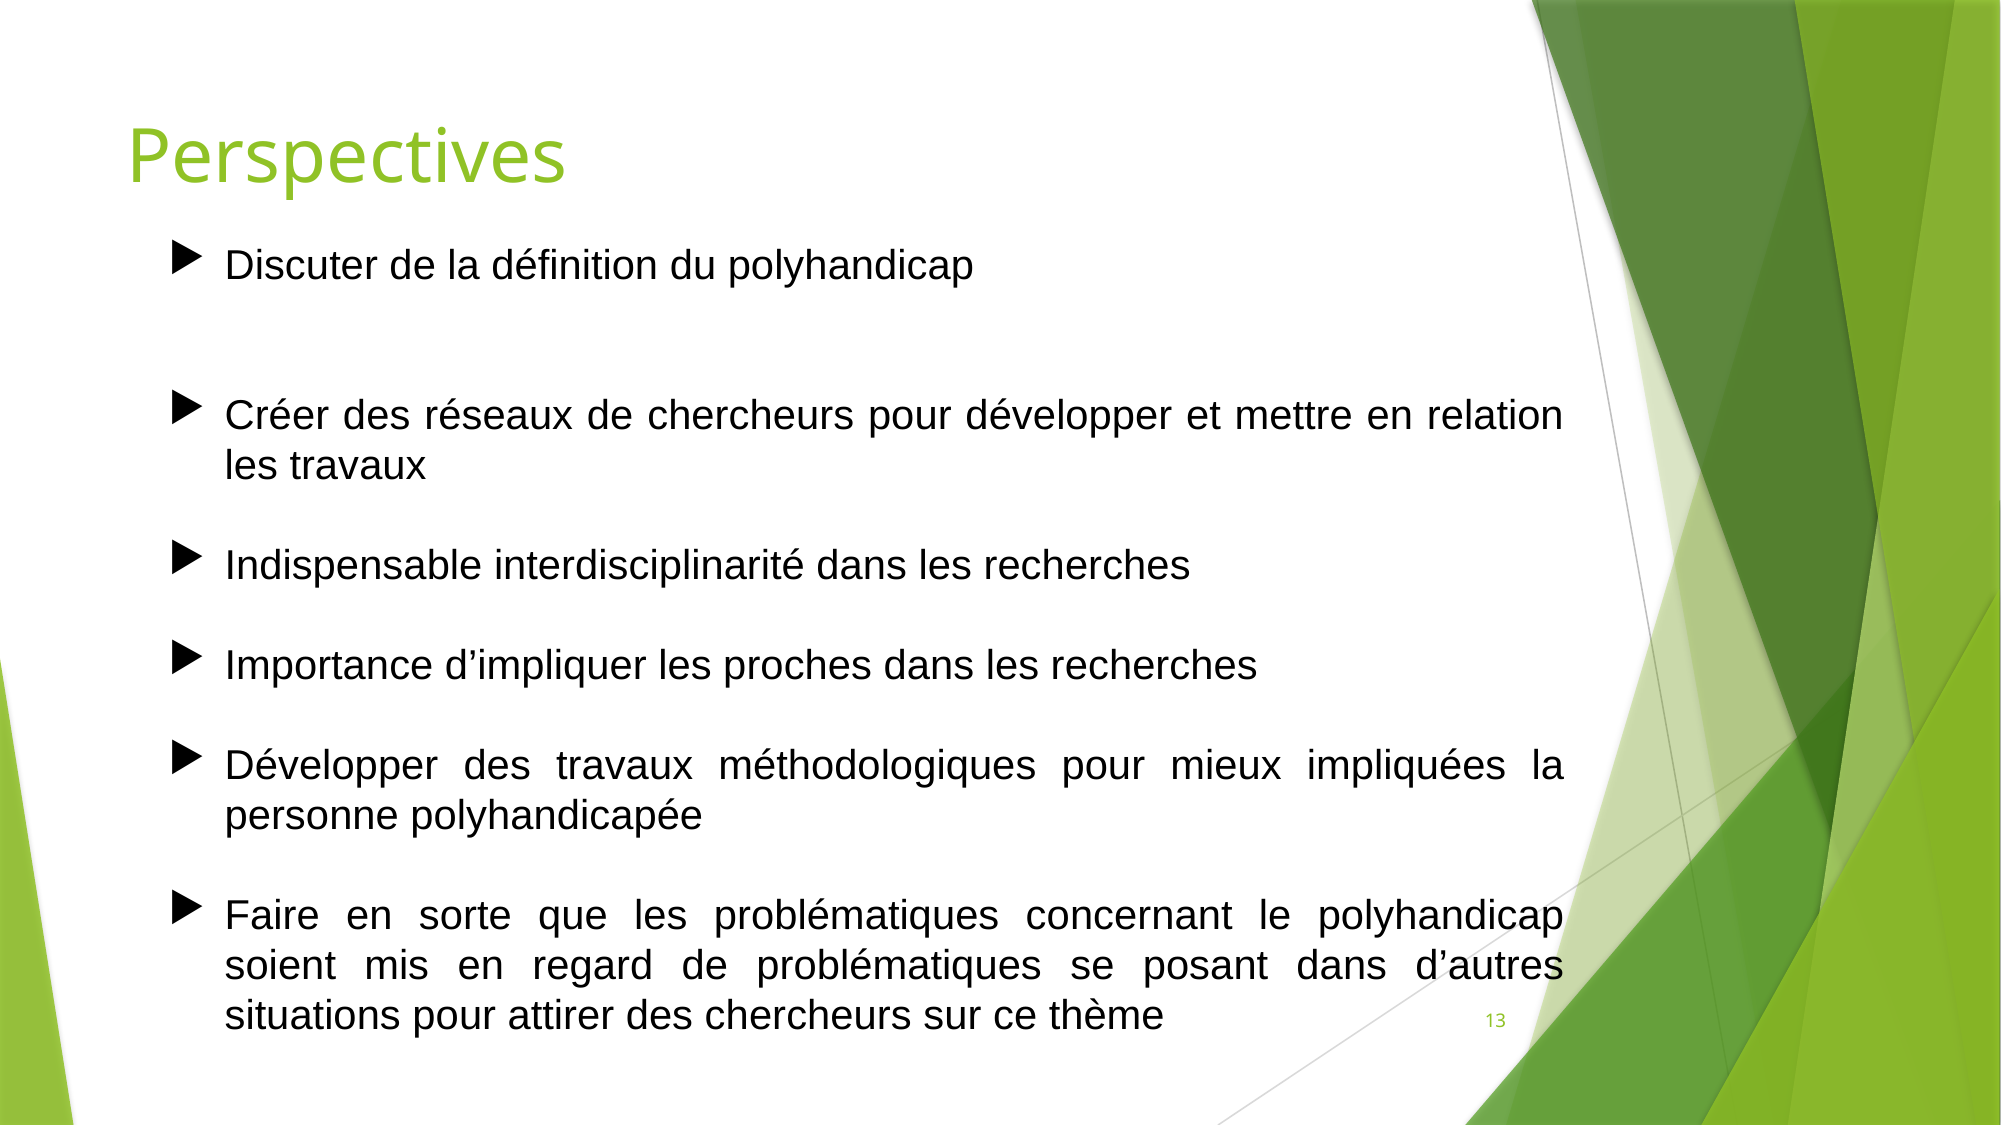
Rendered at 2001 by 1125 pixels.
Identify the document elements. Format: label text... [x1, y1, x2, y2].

title Perspectives [111, 99, 1522, 317]
list Discuter de la définition du polyhandicap Créer des réseaux de chercheurs pour développer et mettre en relation les travaux Indispensable interdisciplinarité dans les recherches Importance d’impliquer les proches dans les recherches Développer des travaux méthodologiques pour mieux impliquées la personne polyhandicapée Faire en sorte que les problématiques concernant le polyhandicap soient mis en regard de problématiques se posant dans d’autres situations pour attirer des chercheurs sur ce thème [153, 229, 1580, 1116]
